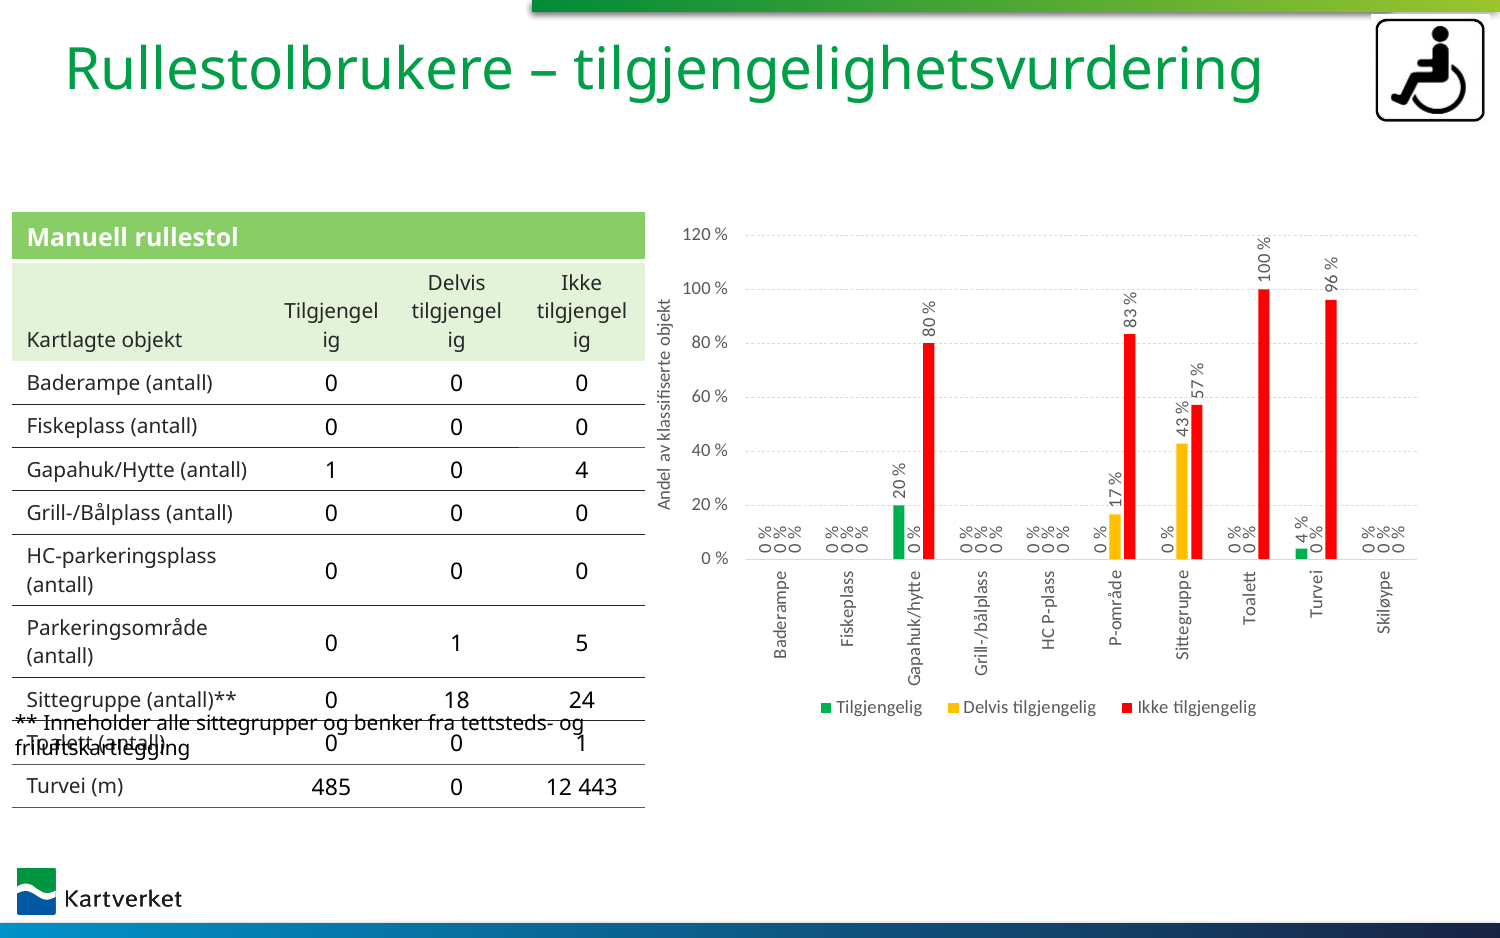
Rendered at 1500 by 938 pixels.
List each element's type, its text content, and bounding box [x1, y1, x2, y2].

table_cell 0 [269, 678, 394, 702]
table_cell 0 [269, 405, 394, 447]
table_cell 5 [519, 606, 638, 677]
table_cell 0 [394, 535, 519, 605]
table_cell 1 [269, 448, 394, 490]
table_cell Turvei (m) [12, 768, 269, 807]
text_box Rullestolbrukere – tilgjengelighetsvurdering [49, 12, 1372, 109]
table_cell 0 [519, 405, 638, 447]
table_cell 1 [394, 606, 519, 677]
table_cell 0 [394, 361, 519, 404]
table_cell Grill-/Bålplass (antall) [12, 491, 269, 534]
table_cell Tilgjengelig [269, 263, 394, 361]
table_cell 0 [394, 768, 519, 807]
table_cell 0 [269, 606, 394, 677]
table_cell 18 [394, 678, 519, 702]
picture [1371, 13, 1491, 127]
picture [643, 218, 1427, 728]
table_cell 485 [269, 768, 394, 807]
table_cell 0 [394, 405, 519, 447]
table_cell 0 [519, 535, 638, 605]
table_cell HC-parkeringsplass (antall) [12, 535, 269, 605]
table_cell 0 [519, 491, 638, 534]
table_cell 24 [519, 678, 638, 702]
table_cell Kartlagte objekt [12, 263, 269, 361]
text_box ** Inneholder alle sittegrupper og benker fra tettsteds- og friluftskartlegging [0, 702, 745, 768]
table_cell Sittegruppe (antall)** [12, 678, 269, 702]
table_cell Parkeringsområde (antall) [12, 606, 269, 677]
table_cell 12 443 [519, 768, 645, 807]
table_cell 4 [519, 448, 638, 490]
table_cell Gapahuk/Hytte (antall) [12, 448, 269, 490]
table_cell 0 [269, 361, 394, 404]
table_cell Ikke tilgjengelig [519, 263, 638, 361]
table_cell Delvis tilgjengelig [394, 263, 519, 361]
table_header Manuell rullestol [12, 212, 645, 259]
table_cell Fiskeplass (antall) [12, 405, 269, 447]
table_cell 0 [394, 448, 519, 490]
table_cell 0 [519, 361, 638, 404]
table_cell 0 [269, 535, 394, 605]
table_cell Baderampe (antall) [12, 361, 269, 404]
table_cell 0 [394, 491, 519, 534]
table_cell 0 [269, 491, 394, 534]
